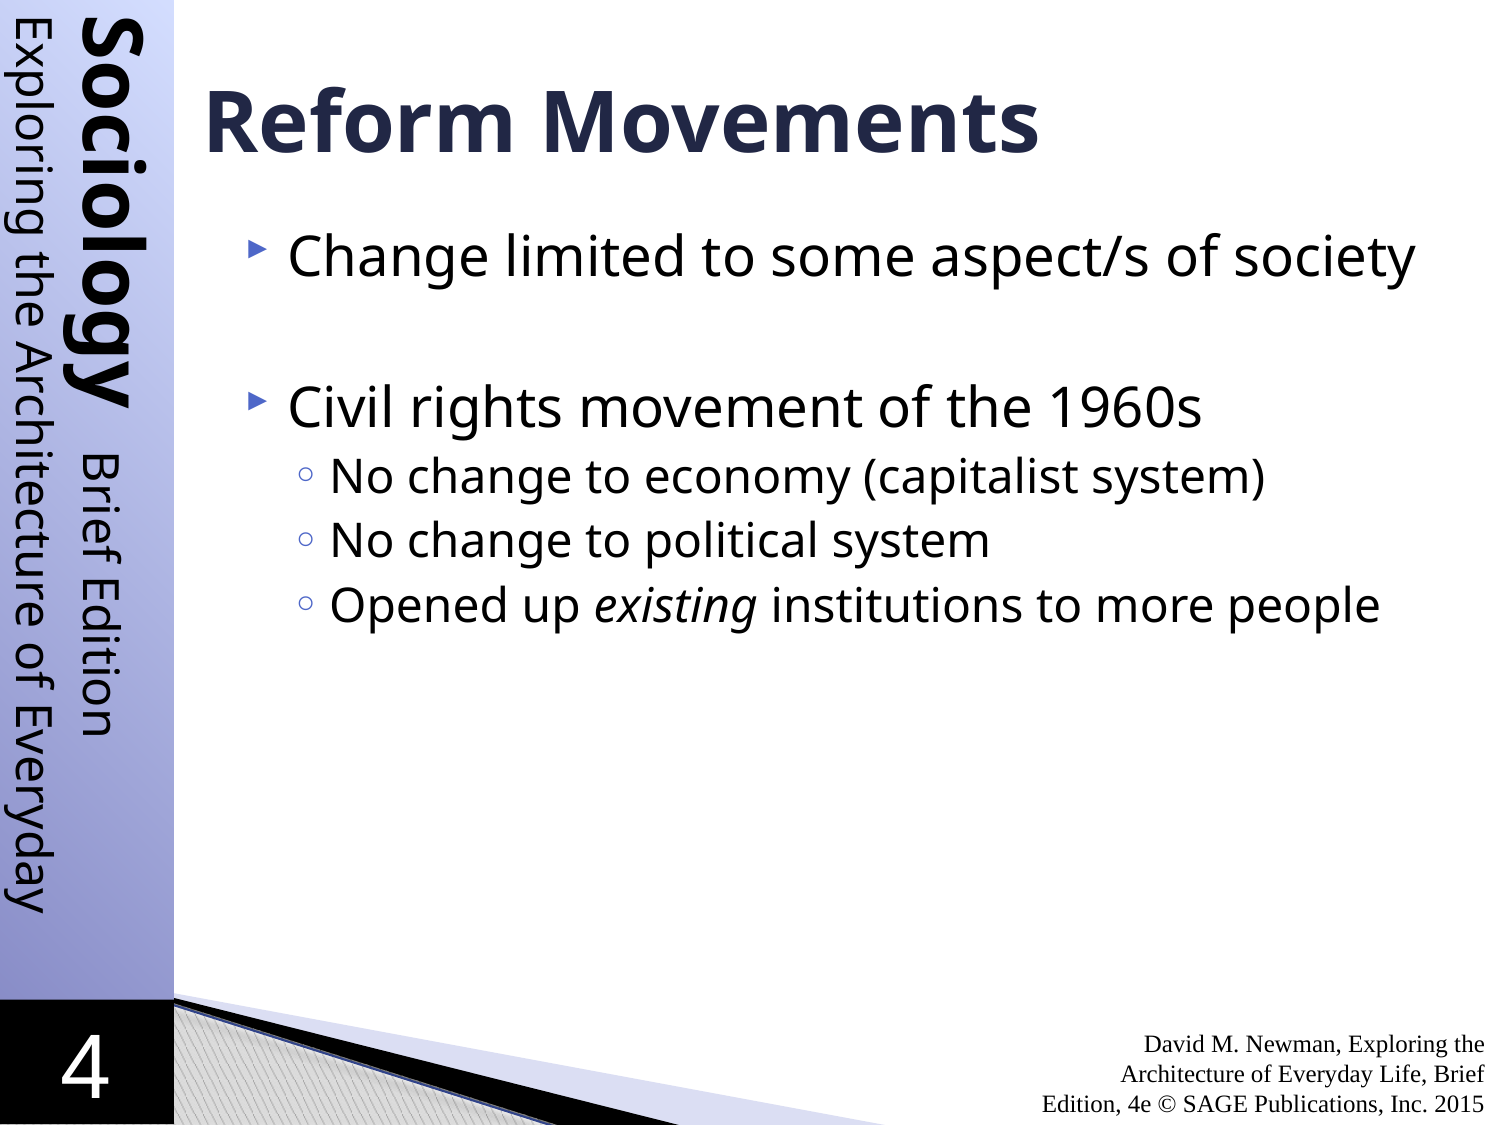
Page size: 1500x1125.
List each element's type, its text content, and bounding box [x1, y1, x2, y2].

footer David M. Newman, Exploring the Architecture of Everyday Life, Brief Edition, 4e © SAGE Publications, Inc. 2015 [1025, 1065, 1500, 1125]
picture [174, 1003, 558, 1125]
title Reform Movements [187, 24, 1500, 213]
list Change limited to some aspect/s of society Civil rights movement of the 1960s No change to economy (capitalist system) No change to political system Opened up existing institutions to more people [212, 213, 1500, 955]
